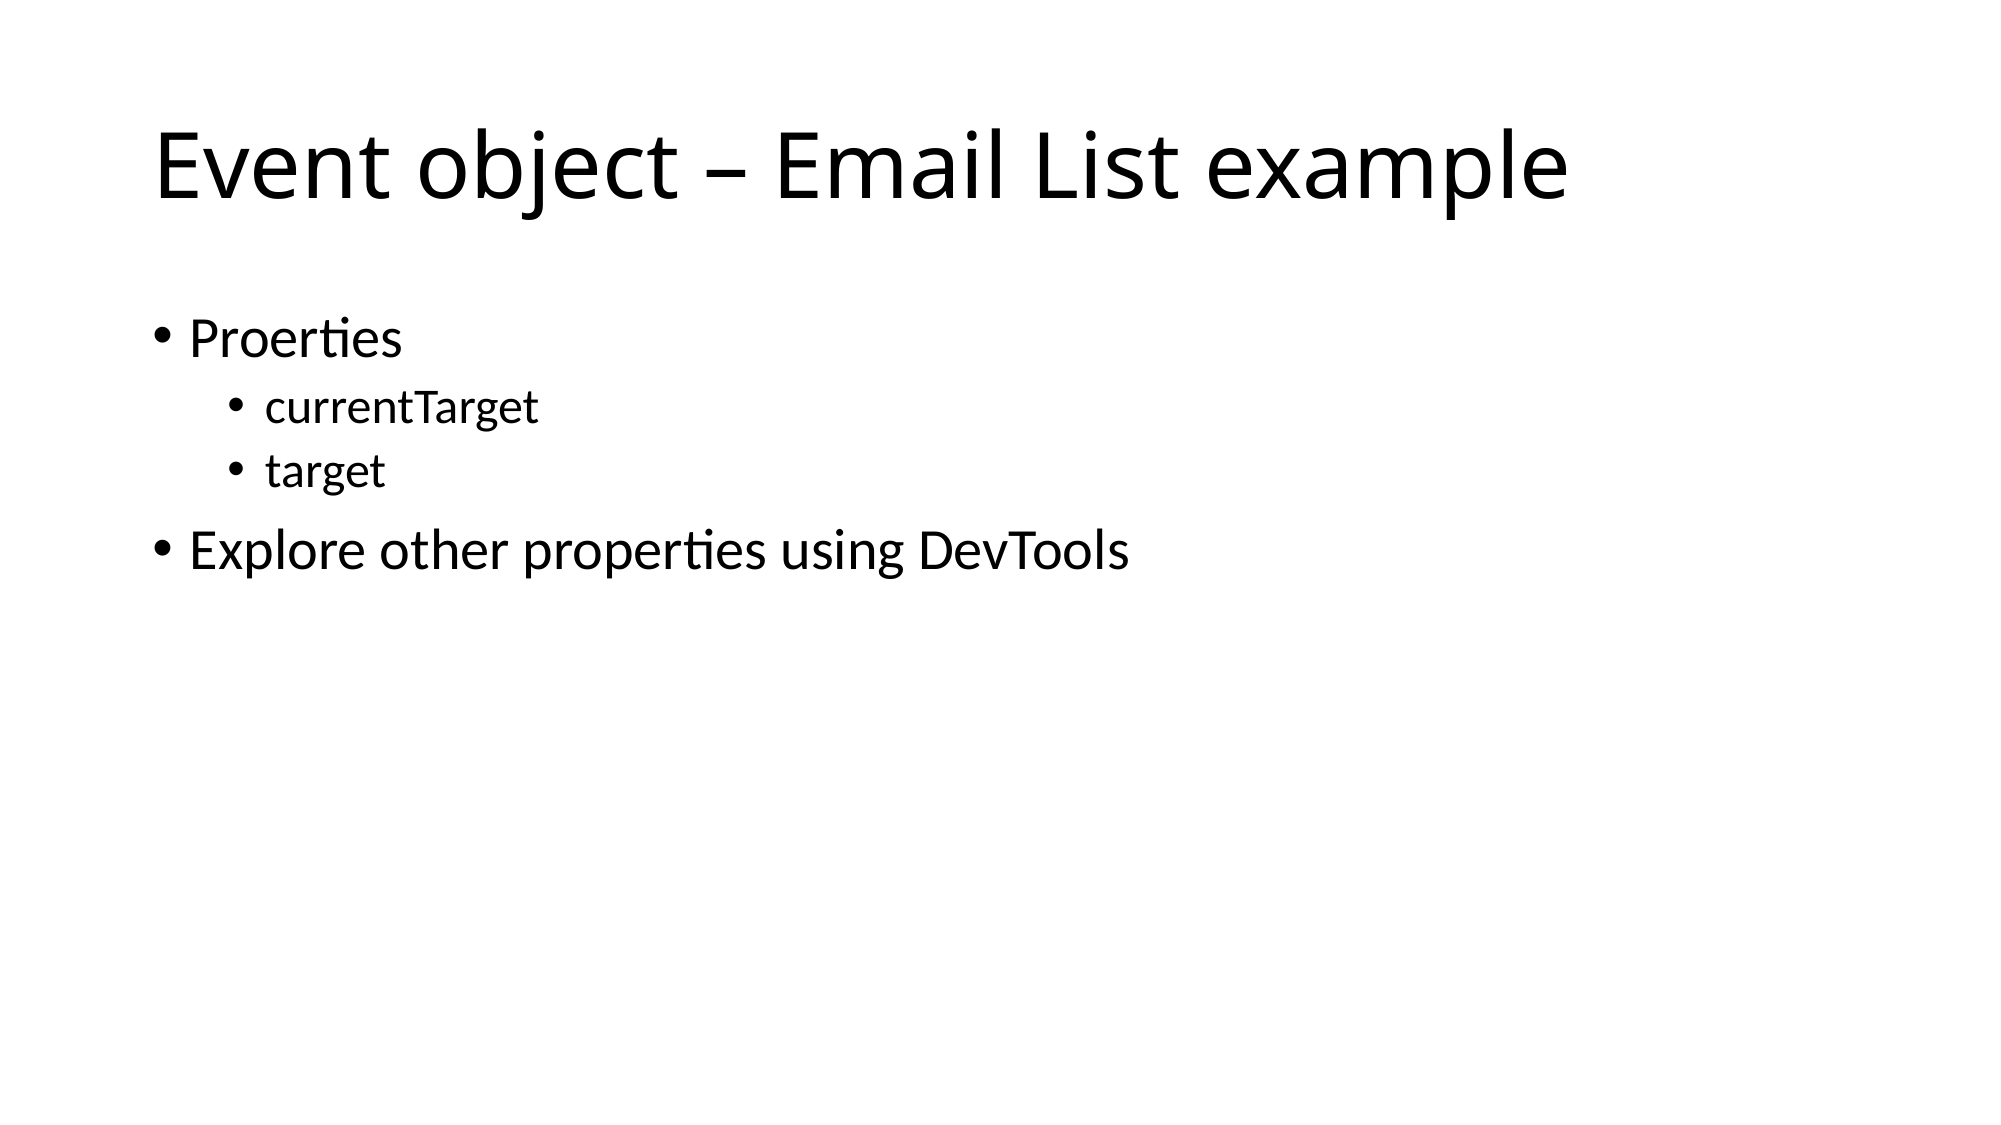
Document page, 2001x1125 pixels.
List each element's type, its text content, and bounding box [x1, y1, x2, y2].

title Event object – Email List example [137, 59, 1863, 278]
list Proerties currentTarget target Explore other properties using DevTools [137, 299, 1863, 1014]
